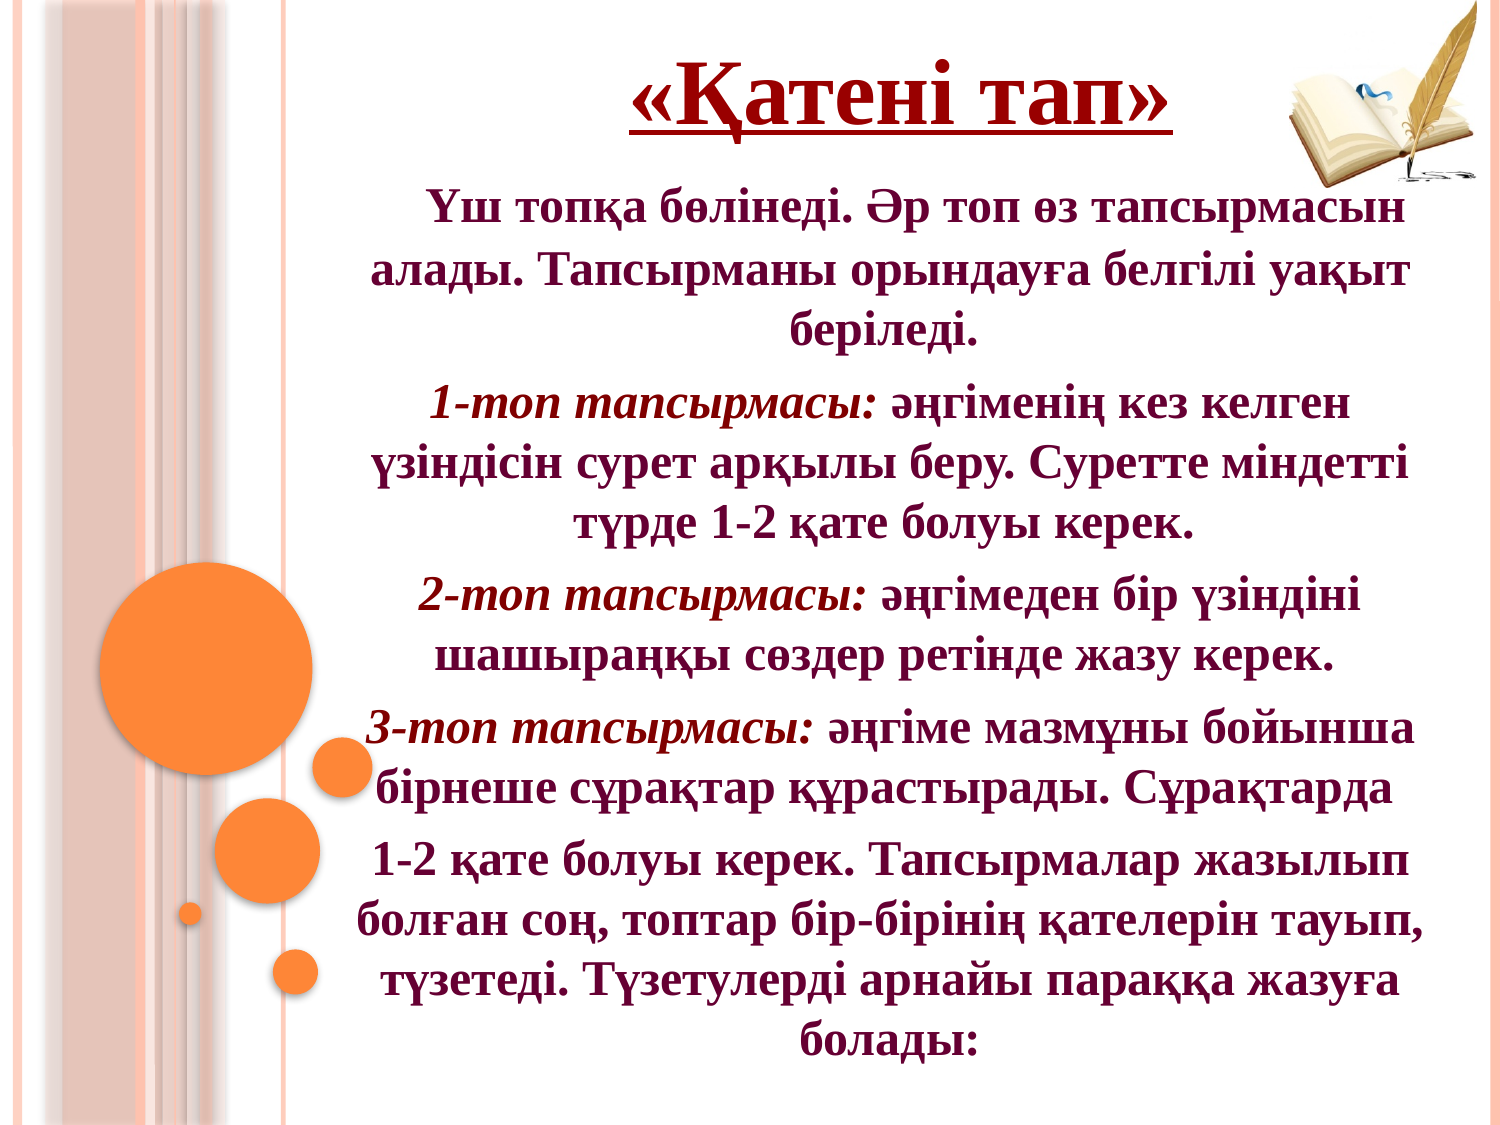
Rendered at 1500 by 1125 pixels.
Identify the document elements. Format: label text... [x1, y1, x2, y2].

picture [1288, 0, 1478, 188]
subtitle «Қатені тап» Үш топқа бөлінеді. Әр топ өз тапсырмасын алады. Тапсырманы орындауға белгілі уақыт беріледі. 1-топ тапсырмасы: әңгіменің кез келген үзіндісін сурет арқылы беру. Суретте міндетті түрде 1-2 қате болуы керек. 2-топ тапсырмасы: әңгімеден бір үзіндіні шашыраңқы сөздер ретінде жазу керек. 3-топ тапсырмасы: әңгіме мазмұны бойынша бірнеше сұрақтар құрастырады. Сұрақтарда 1-2 қате болуы керек. Тапсырмалар жазылып болған соң, топтар бір-бірінің қателерін тауып, түзетеді. Түзетулерді арнайы параққа жазуға болады: [328, 23, 1454, 668]
